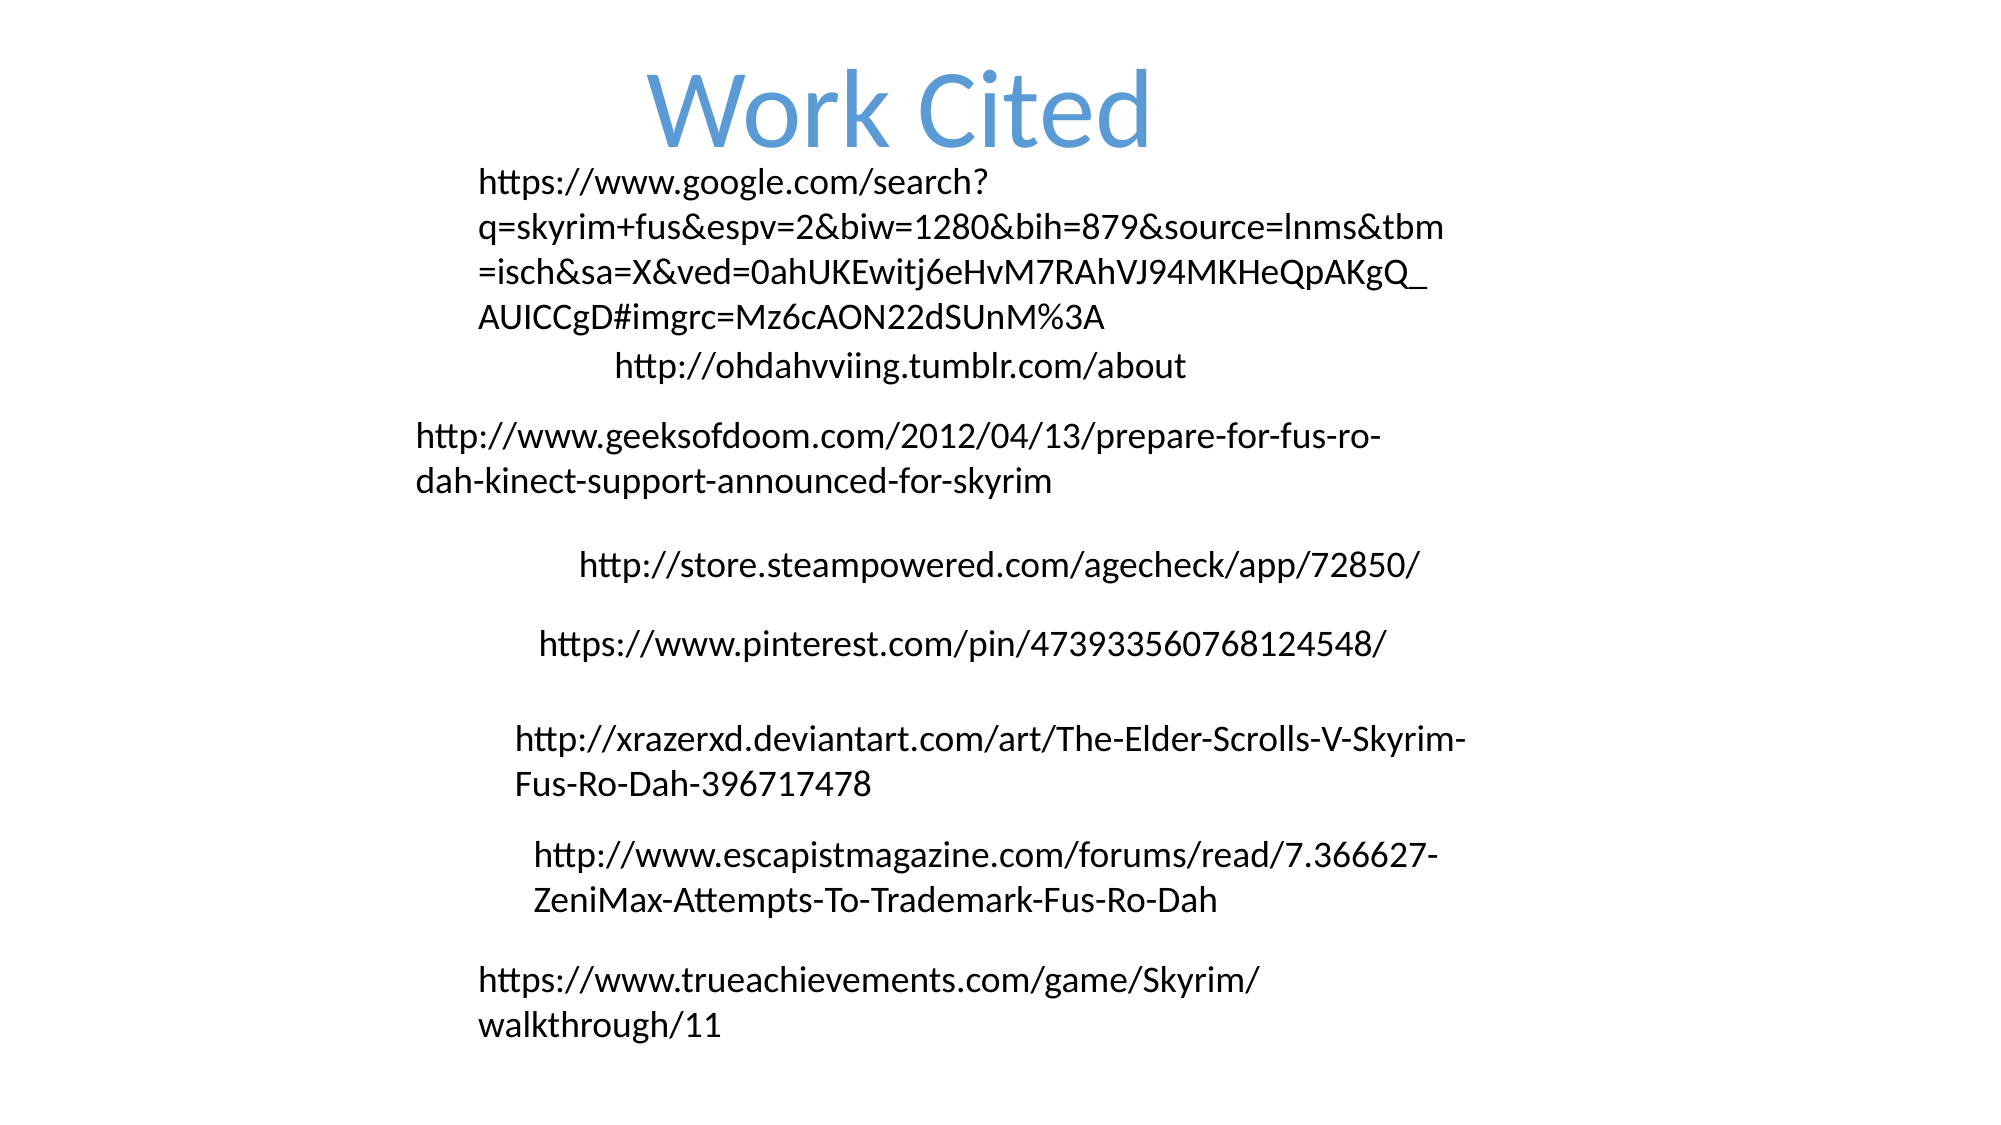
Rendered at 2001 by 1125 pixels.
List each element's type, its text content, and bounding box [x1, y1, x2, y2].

text_box http://xrazerxd.deviantart.com/art/The-Elder-Scrolls-V-Skyrim-Fus-Ro-Dah-396717478 [500, 706, 1500, 811]
text_box Work Cited [631, 26, 1170, 177]
text_box http://www.geeksofdoom.com/2012/04/13/prepare-for-fus-ro-dah-kinect-support-announced-for-skyrim [400, 403, 1401, 509]
text_box http://store.steampowered.com/agecheck/app/72850/ [564, 532, 1436, 592]
text_box https://www.pinterest.com/pin/473933560768124548/ [523, 612, 1403, 672]
text_box http://ohdahvviing.tumblr.com/about [599, 333, 1203, 393]
text_box https://www.google.com/search?q=skyrim+fus&espv=2&biw=1280&bih=879&source=lnms&tbm=isch&sa=X&ved=0ahUKEwitj6eHvM7RAhVJ94MKHeQpAKgQ_AUICCgD#imgrc=Mz6cAON22dSUnM%3A [463, 149, 1464, 345]
text_box https://www.trueachievements.com/game/Skyrim/walkthrough/11 [463, 948, 1464, 1053]
text_box http://www.escapistmagazine.com/forums/read/7.366627-ZeniMax-Attempts-To-Trademark-Fus-Ro-Dah [518, 822, 1519, 928]
